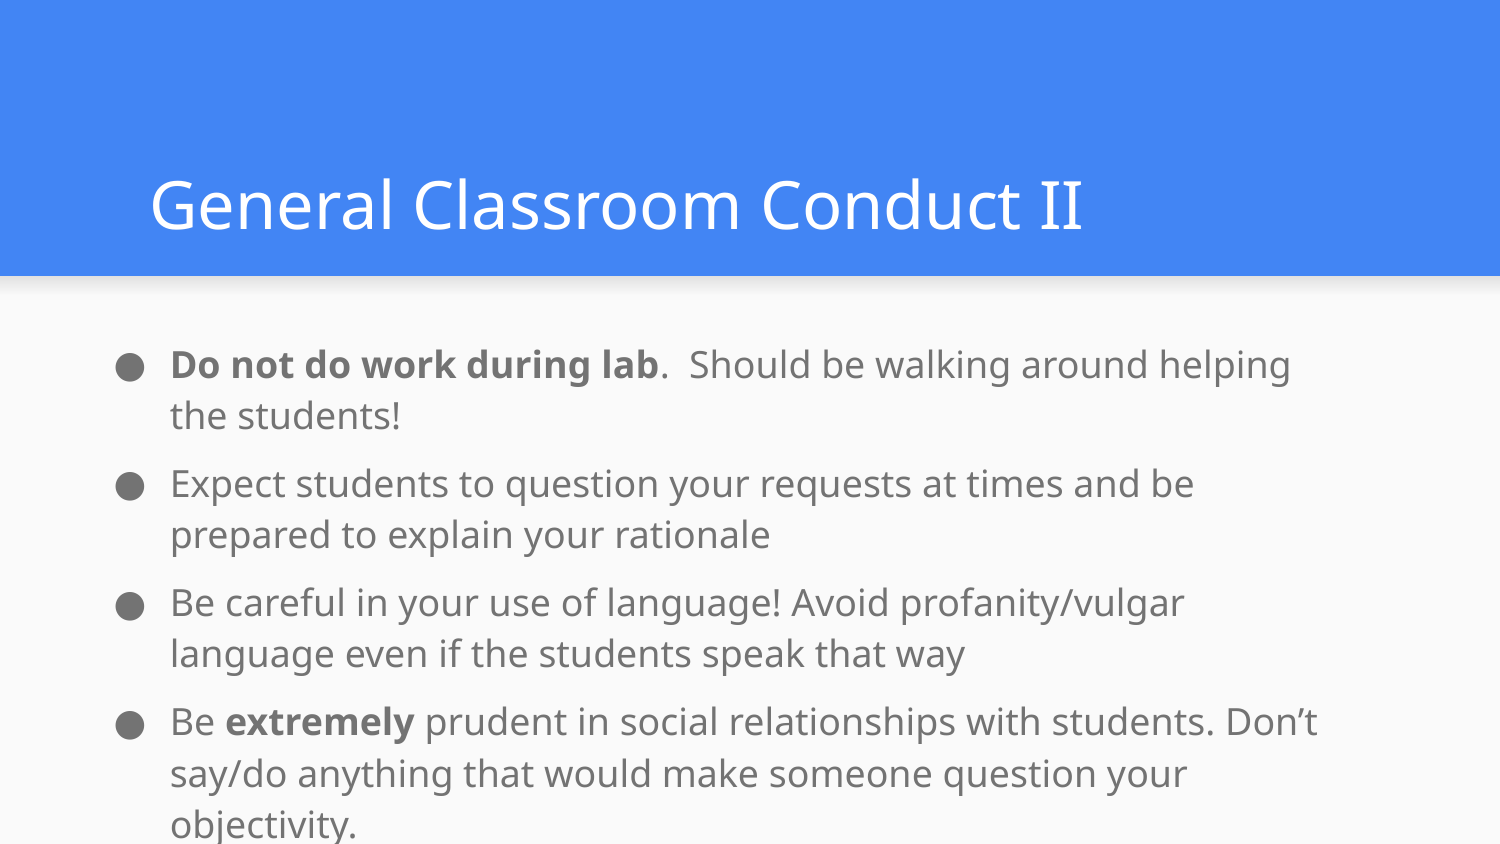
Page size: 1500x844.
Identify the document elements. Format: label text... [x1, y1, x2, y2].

list Do not do work during lab. Should be walking around helping the students! Expect students to question your requests at times and be prepared to explain your rationale Be careful in your use of language! Avoid profanity/vulgar language even if the students speak that way Be extremely prudent in social relationships with students. Don’t say/do anything that would make someone question your objectivity. [79, 257, 1366, 820]
title General Classroom Conduct II [134, 101, 1366, 257]
